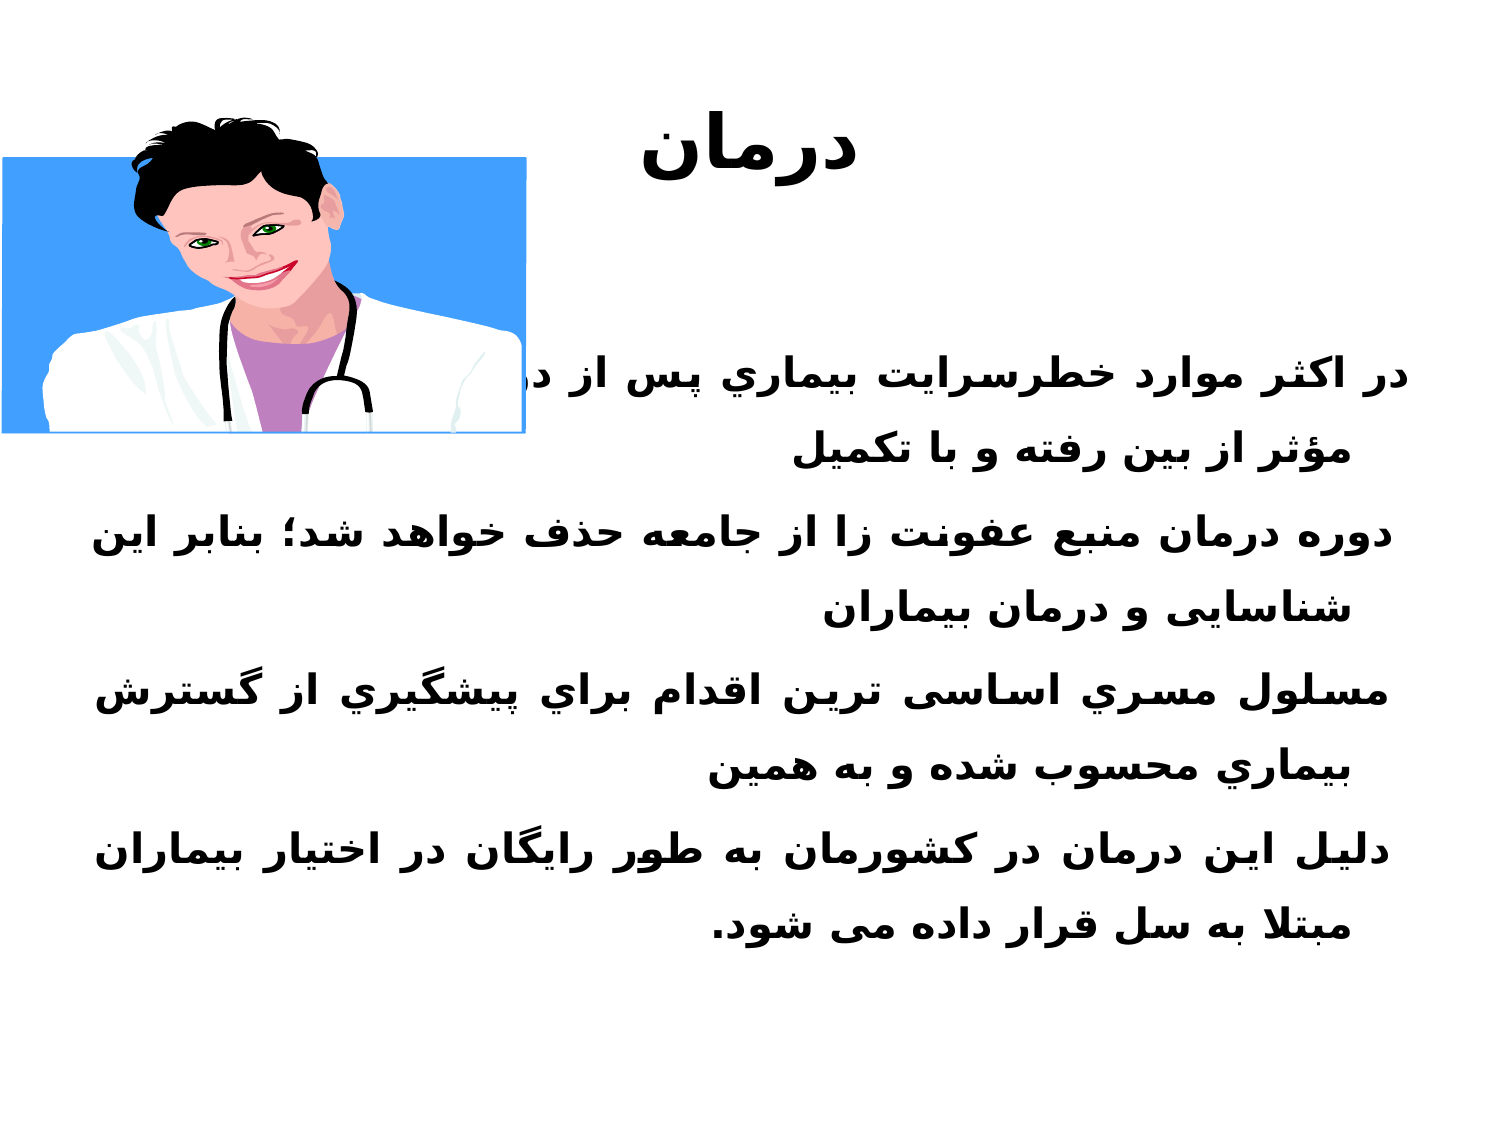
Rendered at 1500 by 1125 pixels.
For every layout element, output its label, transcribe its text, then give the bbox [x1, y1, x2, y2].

picture [0, 116, 528, 434]
list در اکثر موارد خطرسرایت بیماري پس از دو هفته از آغاز درمان مؤثر از بین رفته و با تکمیل دوره درمان منبع عفونت زا از جامعه حذف خواهد شد؛ بنابر این شناسایی و درمان بیماران مسلول مسري اساسی ترین اقدام براي پیشگیري از گسترش بیماري محسوب شده و به همین دلیل این درمان در کشورمان به طور رایگان در اختیار بیماران مبتلا به سل قرار داده می شود. [75, 262, 1425, 1005]
title درمان [75, 45, 1425, 233]
